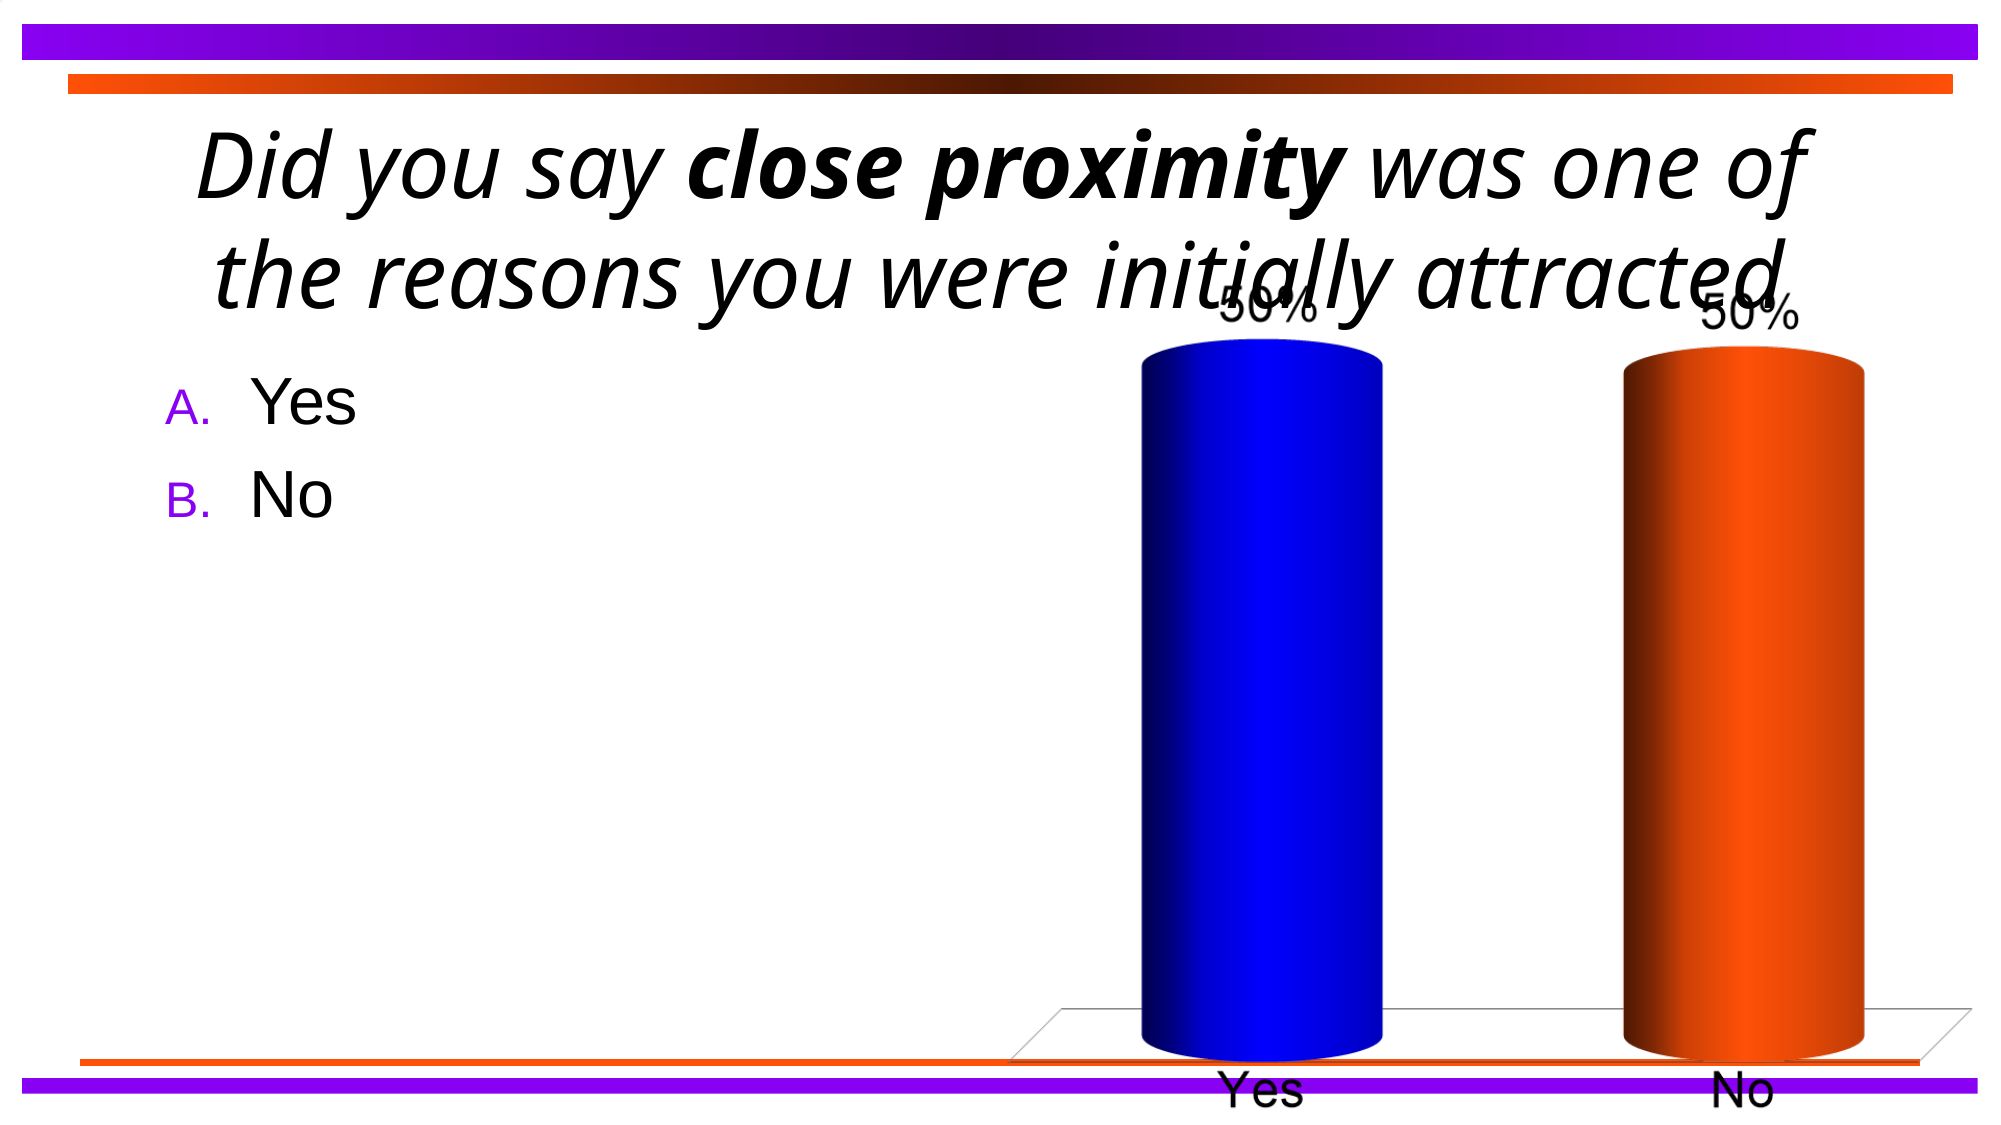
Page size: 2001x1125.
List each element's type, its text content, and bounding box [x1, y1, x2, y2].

list Yes No [150, 350, 1000, 1025]
title Did you say close proximity was one of the reasons you were initially attracted [150, 121, 1850, 313]
text_box [989, 281, 1990, 1125]
